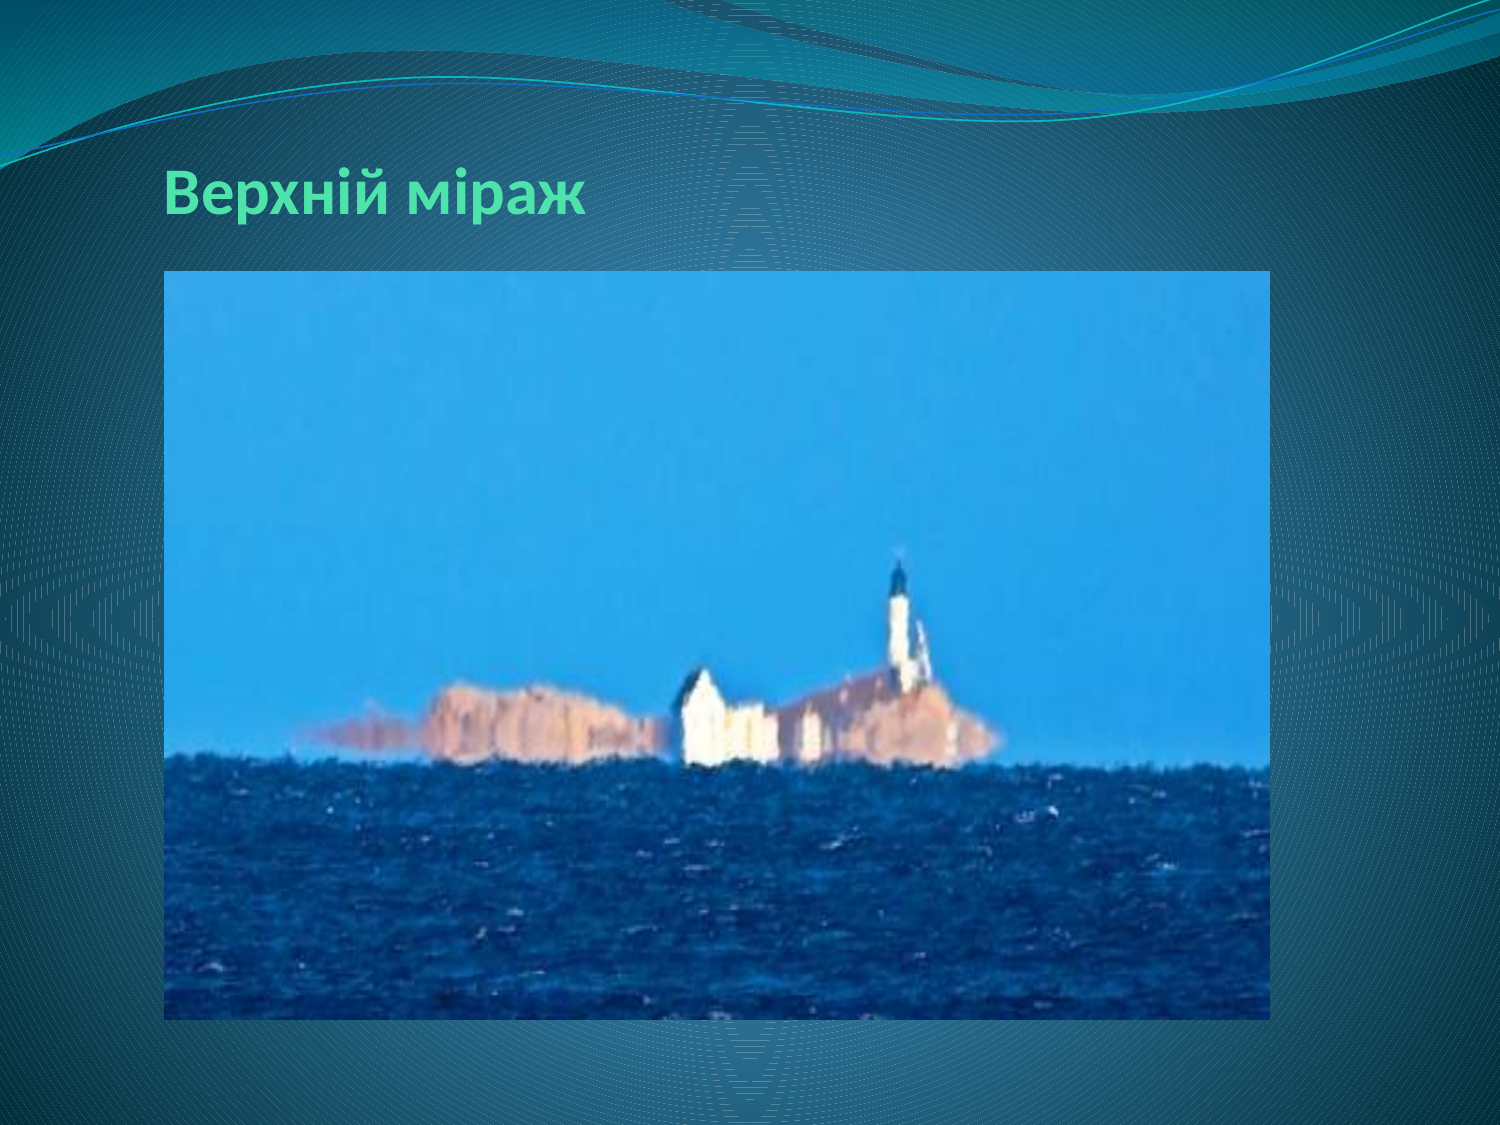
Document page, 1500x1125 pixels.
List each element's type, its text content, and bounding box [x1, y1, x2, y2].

title Верхній міраж [163, 136, 1440, 228]
picture [163, 270, 1270, 1020]
